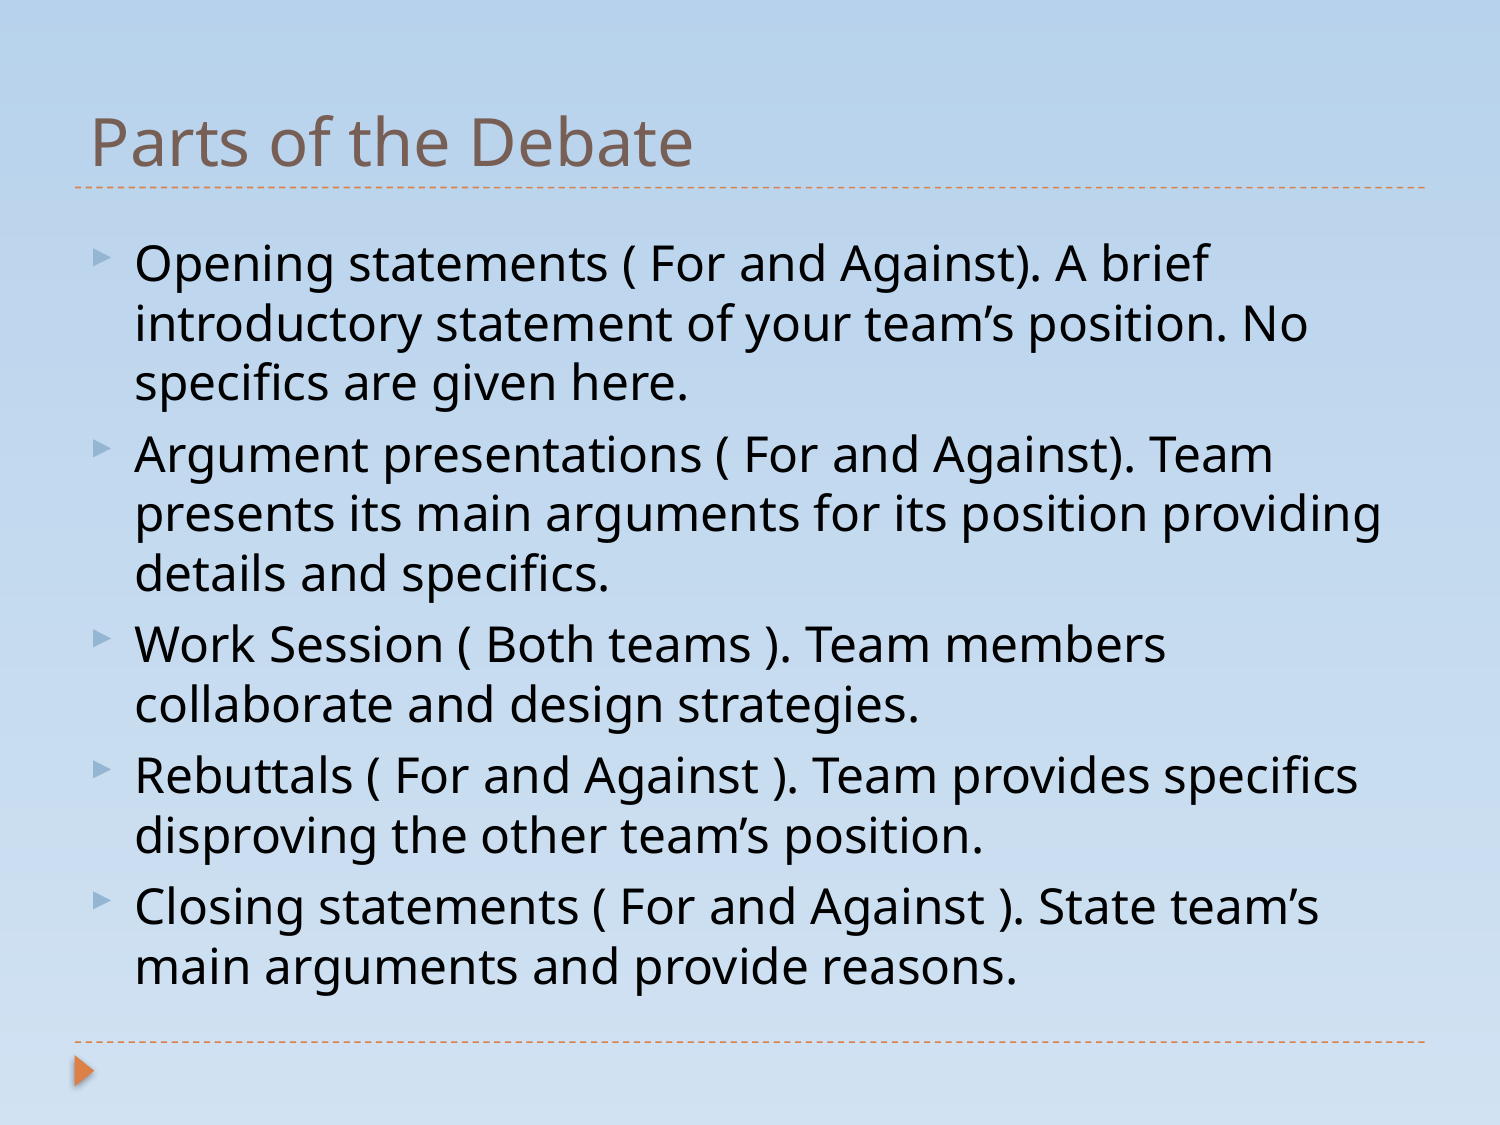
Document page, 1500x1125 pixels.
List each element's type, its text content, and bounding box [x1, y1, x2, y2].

title Parts of the Debate [75, 24, 1425, 188]
list Opening statements ( For and Against). A brief introductory statement of your team’s position. No specifics are given here. Argument presentations ( For and Against). Team presents its main arguments for its position providing details and specifics. Work Session ( Both teams ). Team members collaborate and design strategies. Rebuttals ( For and Against ). Team provides specifics disproving the other team’s position. Closing statements ( For and Against ). State team’s main arguments and provide reasons. [75, 224, 1425, 1005]
